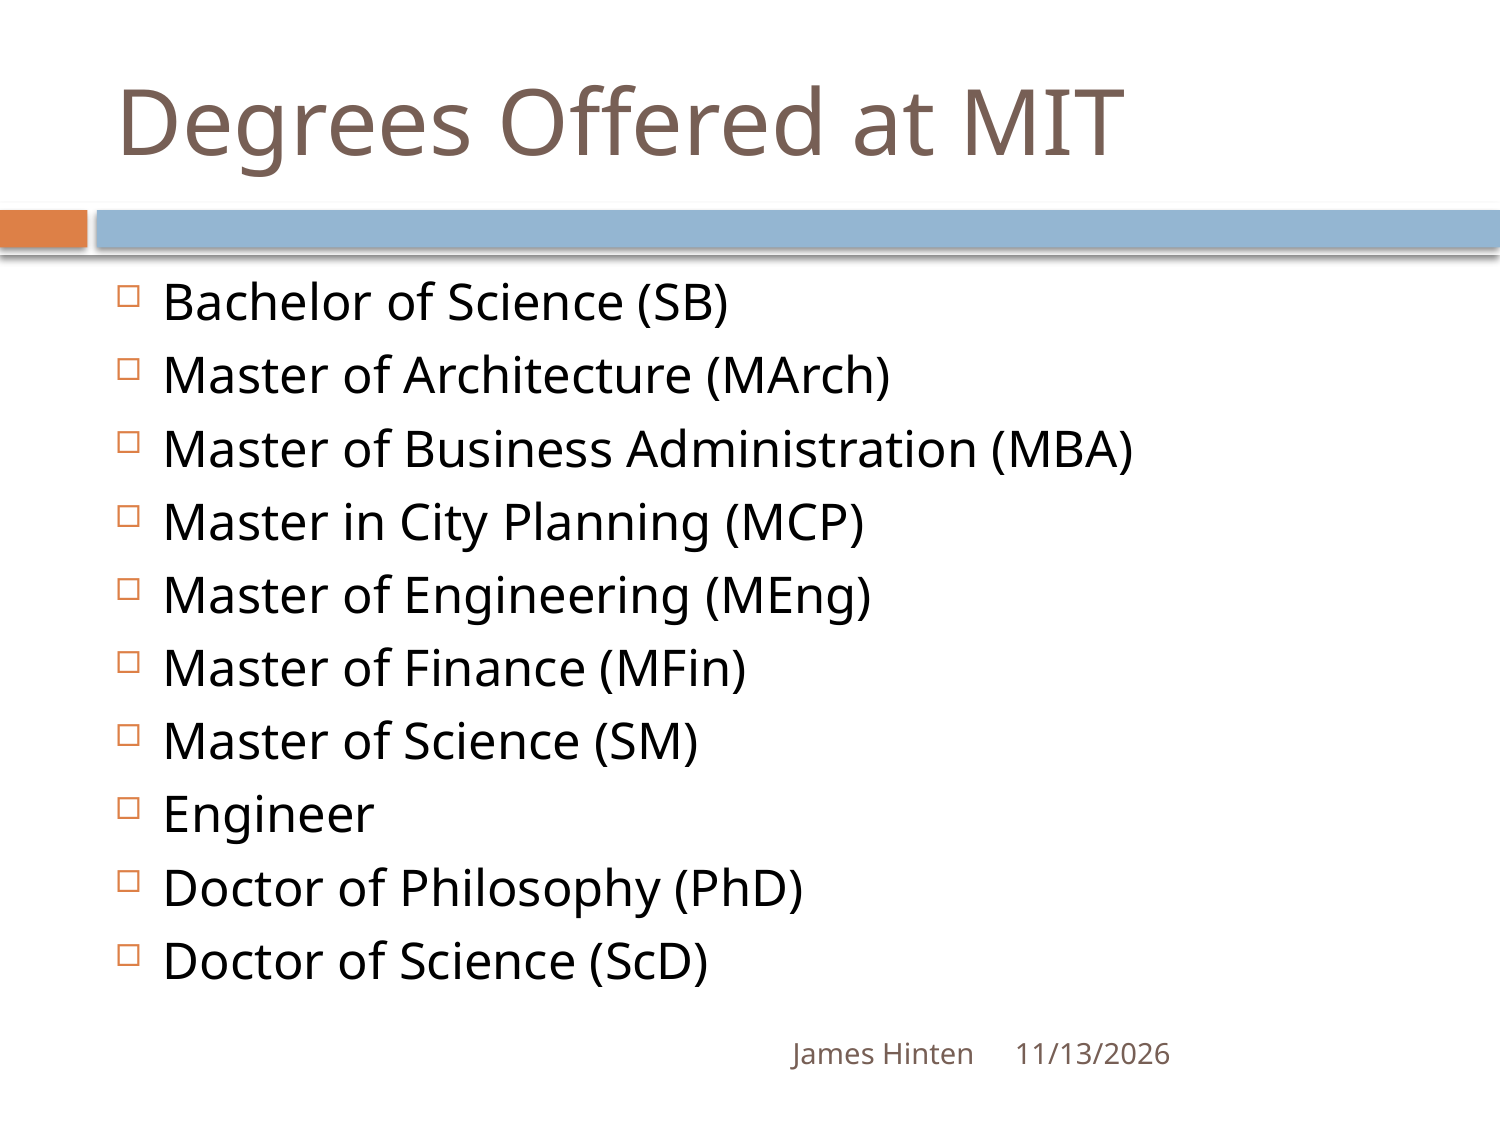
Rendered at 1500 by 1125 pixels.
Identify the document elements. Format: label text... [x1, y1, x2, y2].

title Degrees Offered at MIT [100, 37, 1438, 200]
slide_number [999, 1025, 1438, 1085]
footer James Hinten [99, 1024, 990, 1085]
list Bachelor of Science (SB) Master of Architecture (MArch) Master of Business Administration (MBA) Master in City Planning (MCP) Master of Engineering (MEng) Master of Finance (MFin) Master of Science (SM) Engineer Doctor of Philosophy (PhD) Doctor of Science (ScD) [100, 262, 1438, 1000]
